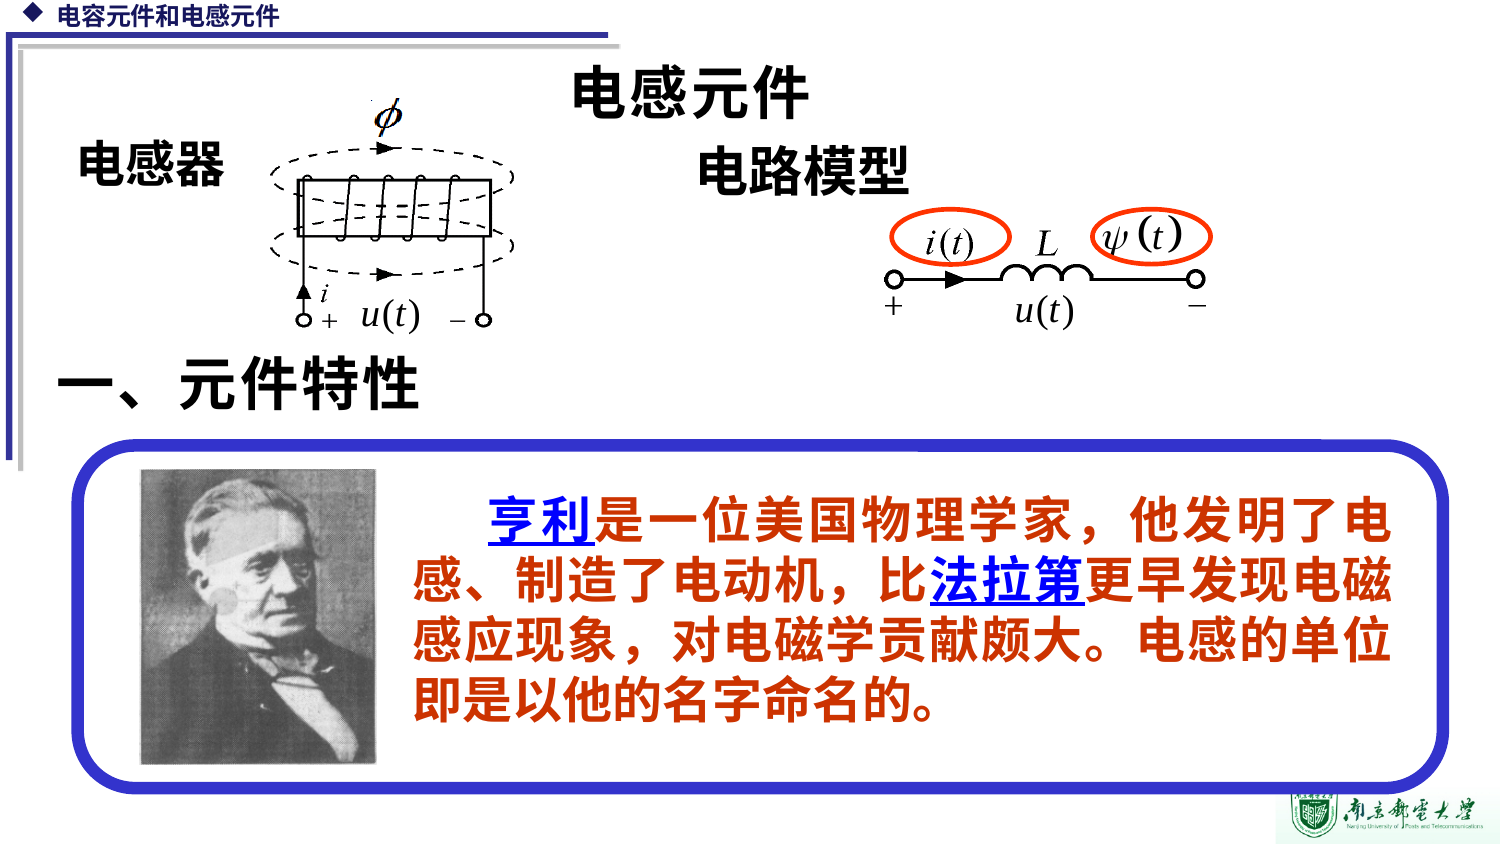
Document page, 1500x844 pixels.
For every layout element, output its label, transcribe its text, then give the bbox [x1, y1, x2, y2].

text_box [270, 96, 514, 344]
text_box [884, 207, 1206, 340]
text_box 电感元件 [476, 48, 903, 134]
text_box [77, 445, 1444, 789]
text_box 电路模型 [643, 129, 963, 210]
picture [1275, 781, 1500, 844]
text_box 电感器 [60, 125, 250, 200]
text_box 一、元件特性 [41, 339, 514, 425]
